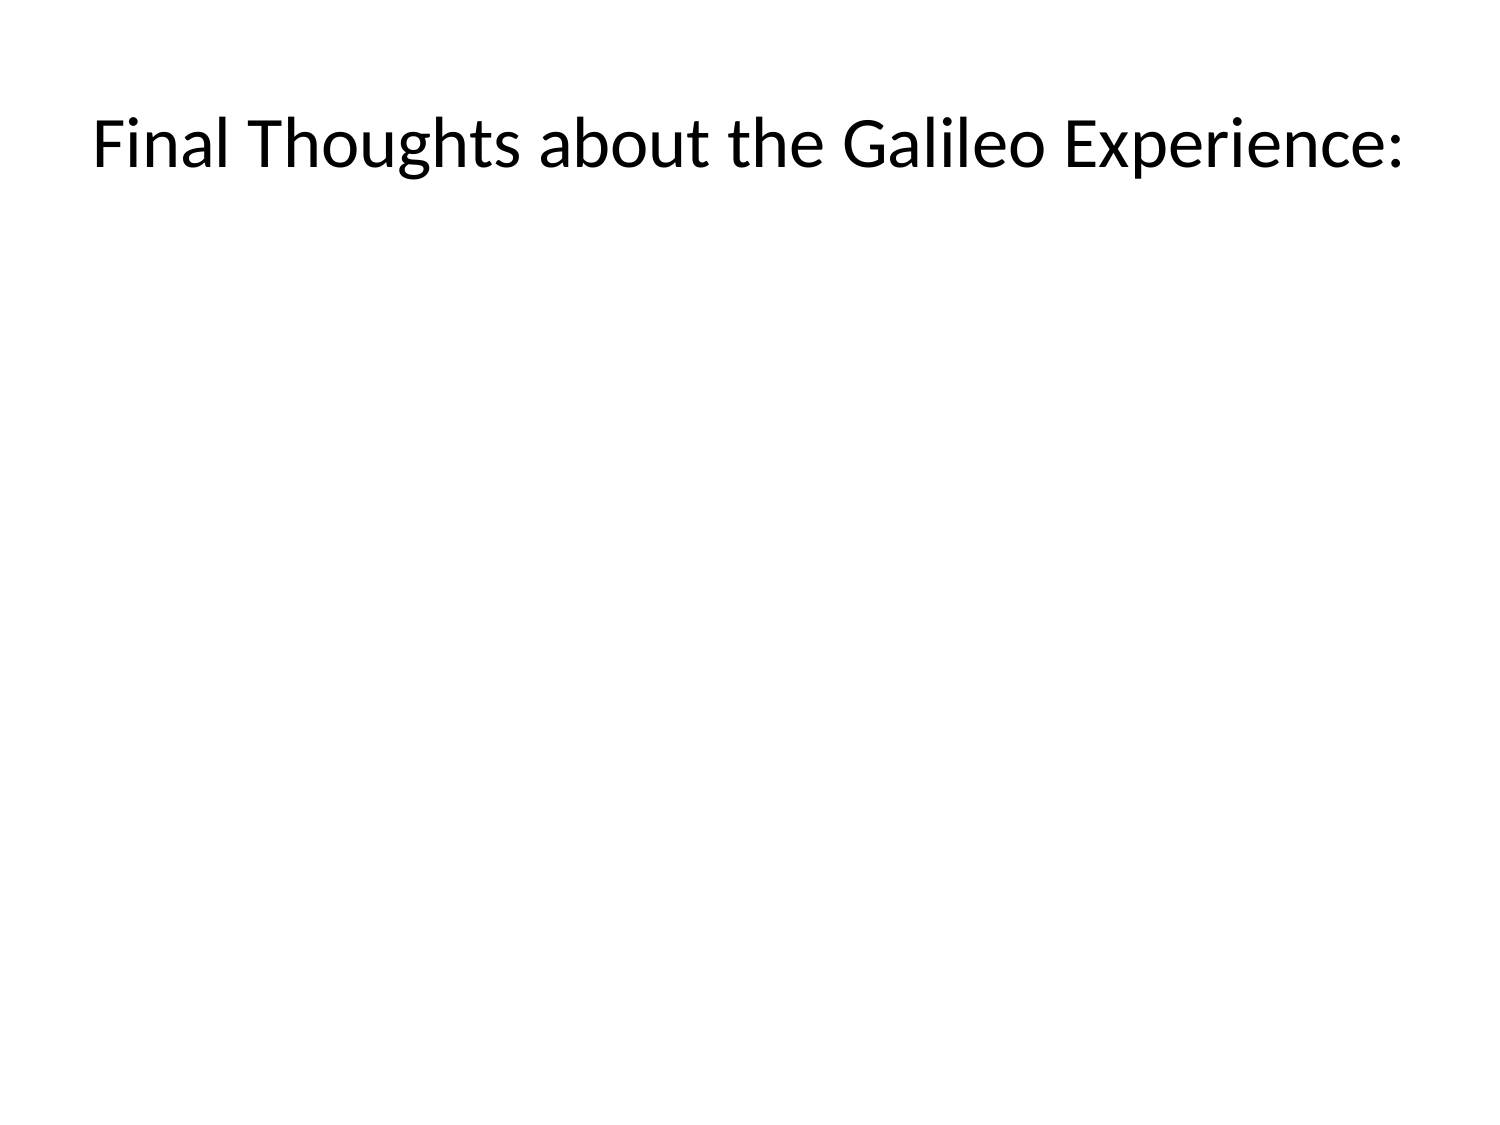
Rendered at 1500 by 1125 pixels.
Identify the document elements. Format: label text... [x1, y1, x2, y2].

title Final Thoughts about the Galileo Experience: [75, 45, 1425, 233]
